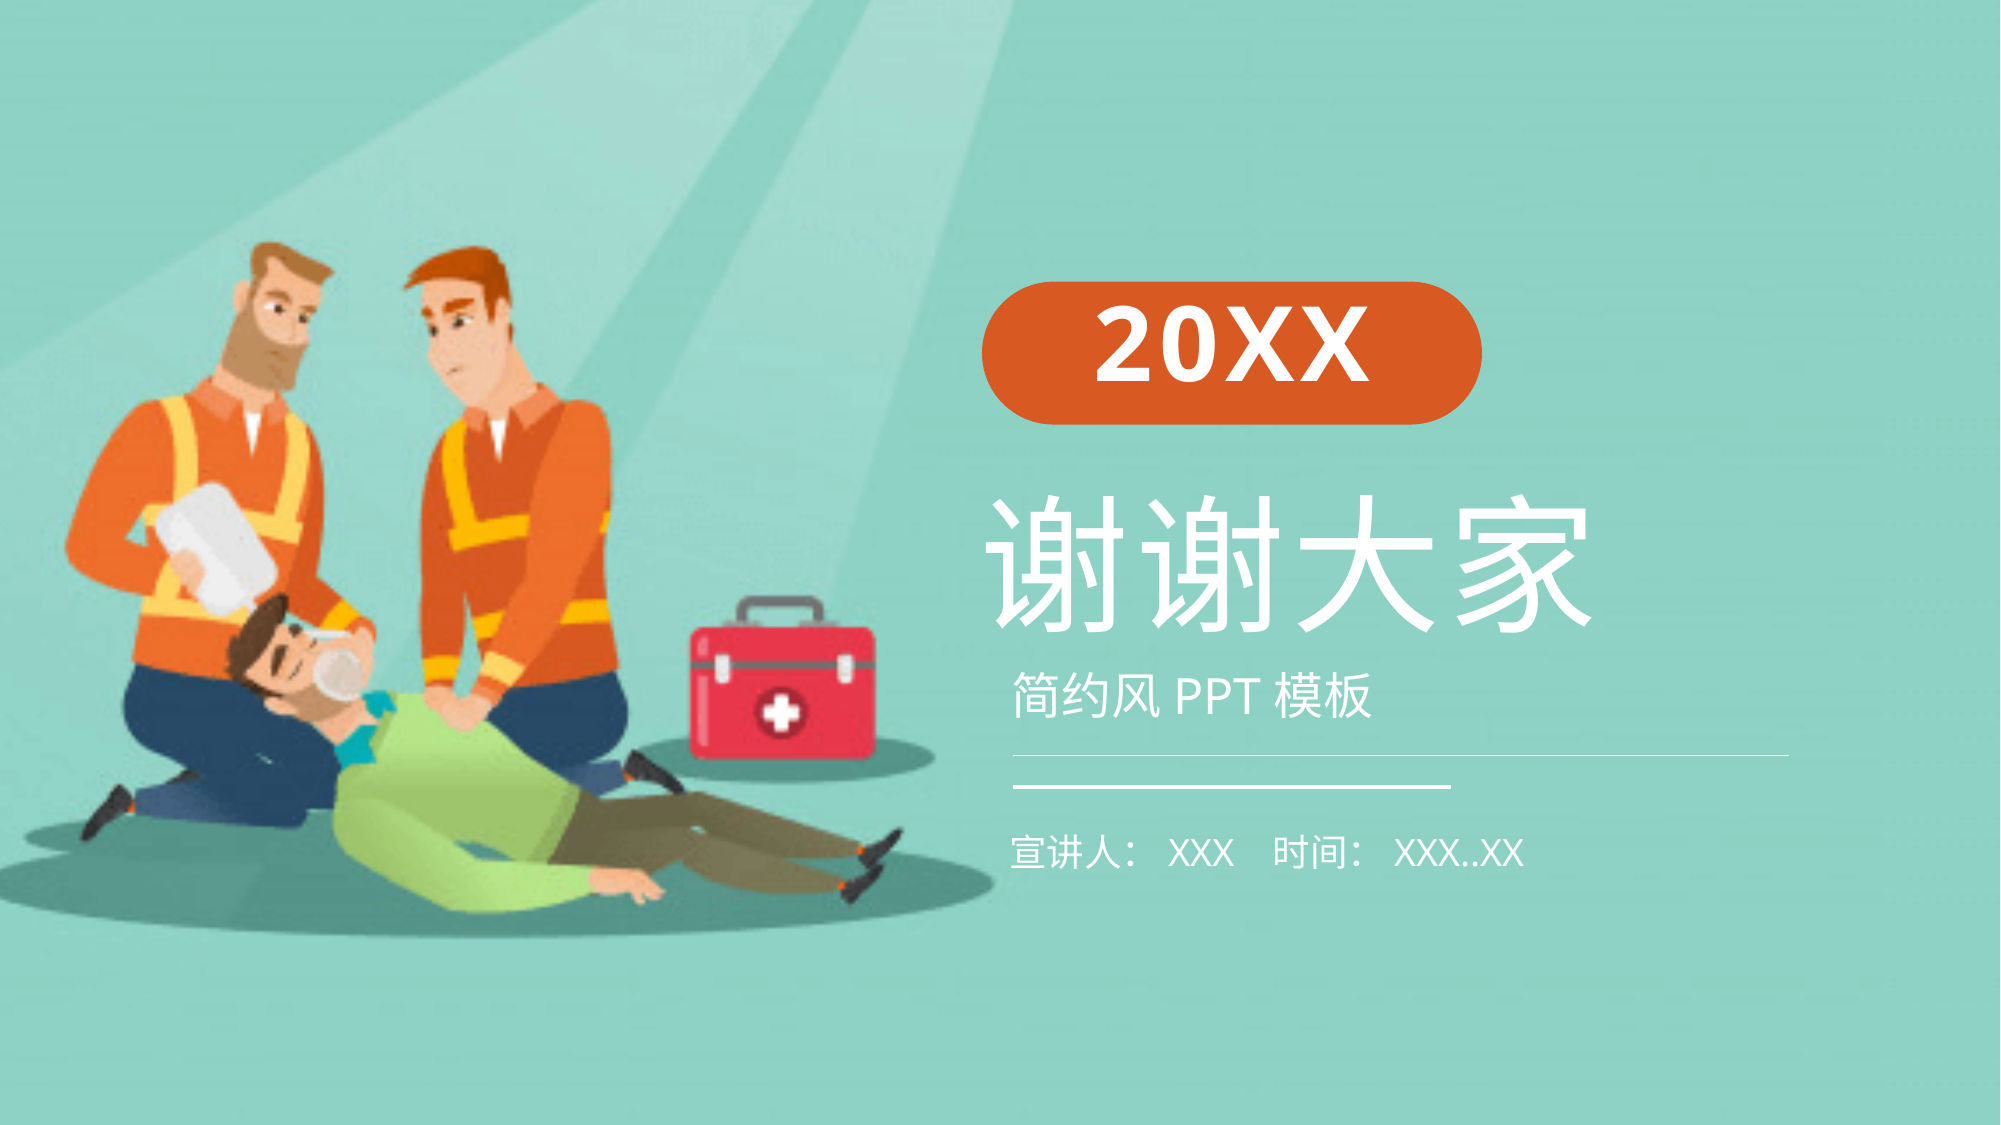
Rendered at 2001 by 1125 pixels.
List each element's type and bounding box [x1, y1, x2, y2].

text_box [959, 270, 1505, 425]
picture [0, 0, 2001, 1125]
